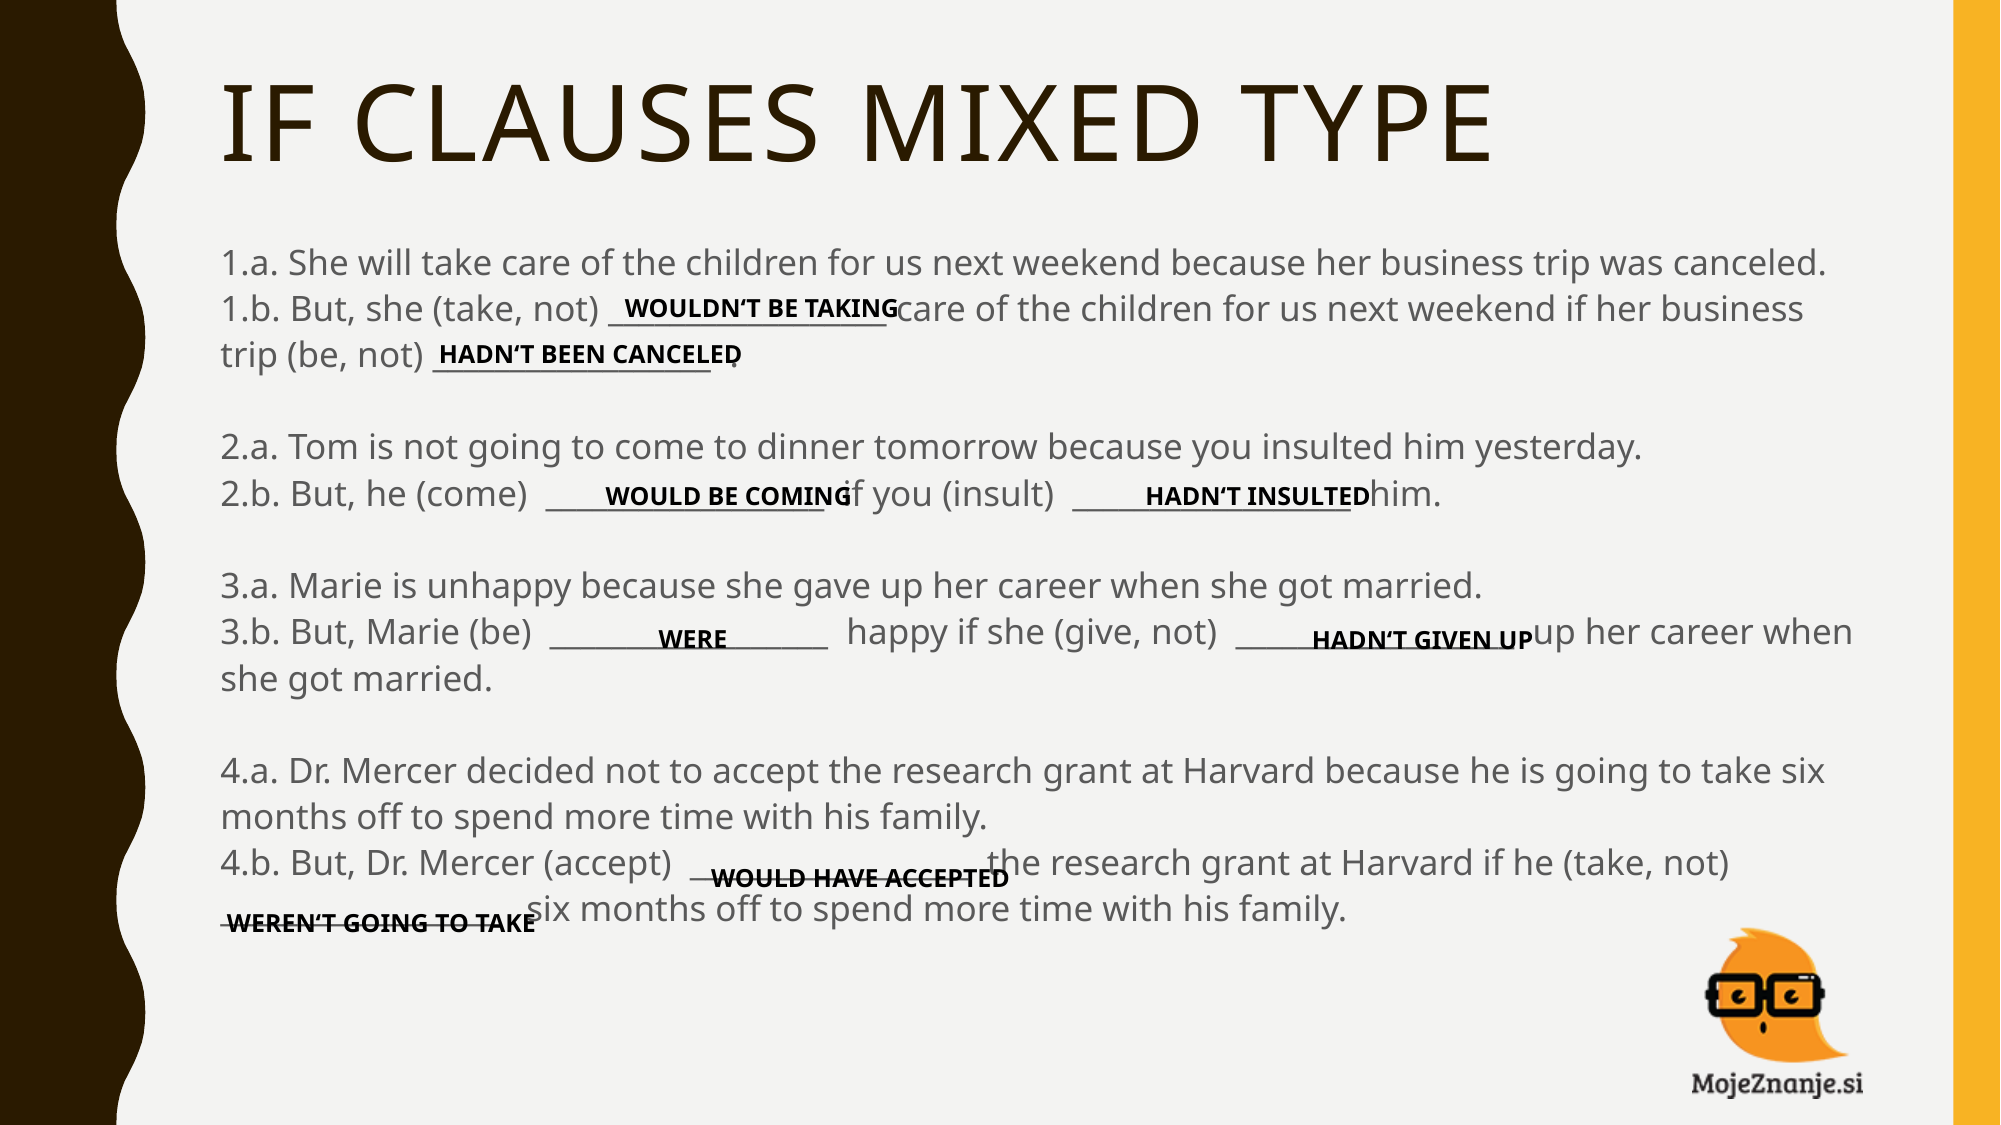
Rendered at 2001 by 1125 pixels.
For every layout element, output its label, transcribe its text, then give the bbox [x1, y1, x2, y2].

text_box WOULDN‘T BE TAKING [610, 284, 915, 330]
text_box WERE [643, 616, 743, 662]
text_box HADN‘T BEEN CANCELED [424, 331, 758, 376]
text_box WEREN‘T GOING TO TAKE [212, 900, 552, 945]
text_box WOULD BE COMING [590, 473, 867, 519]
text_box HADN‘T GIVEN UP [1297, 616, 1549, 662]
picture [1692, 1034, 1863, 1099]
text_box HADN‘T INSULTED [1130, 473, 1386, 519]
title IF CLAUSES mixed type [205, 62, 1875, 228]
text_box WOULD HAVE ACCEPTED [696, 855, 1026, 901]
list 1.a. She will take care of the children for us next weekend because her business trip was canceled. 1.b. But, she (take, not) __________________ care of the children for us next weekend if her business trip (be, not) __________________ . 2.a. Tom is not going to come to dinner tomorrow because you insulted him yesterday. 2.b. But, he (come) __________________ if you (insult) __________________ him. 3.a. Marie is unhappy because she gave up her career when she got married. 3.b. But, Marie (be) __________________ happy if she (give, not) __________________ up her career when she got married. 4.a. Dr. Mercer decided not to accept the research grant at Harvard because he is going to take six months off to spend more time with his family. 4.b. But, Dr. Mercer (accept) __________________ the research grant at Harvard if he (take, not) __________________ six months off to spend more time with his family. [205, 228, 1875, 1034]
